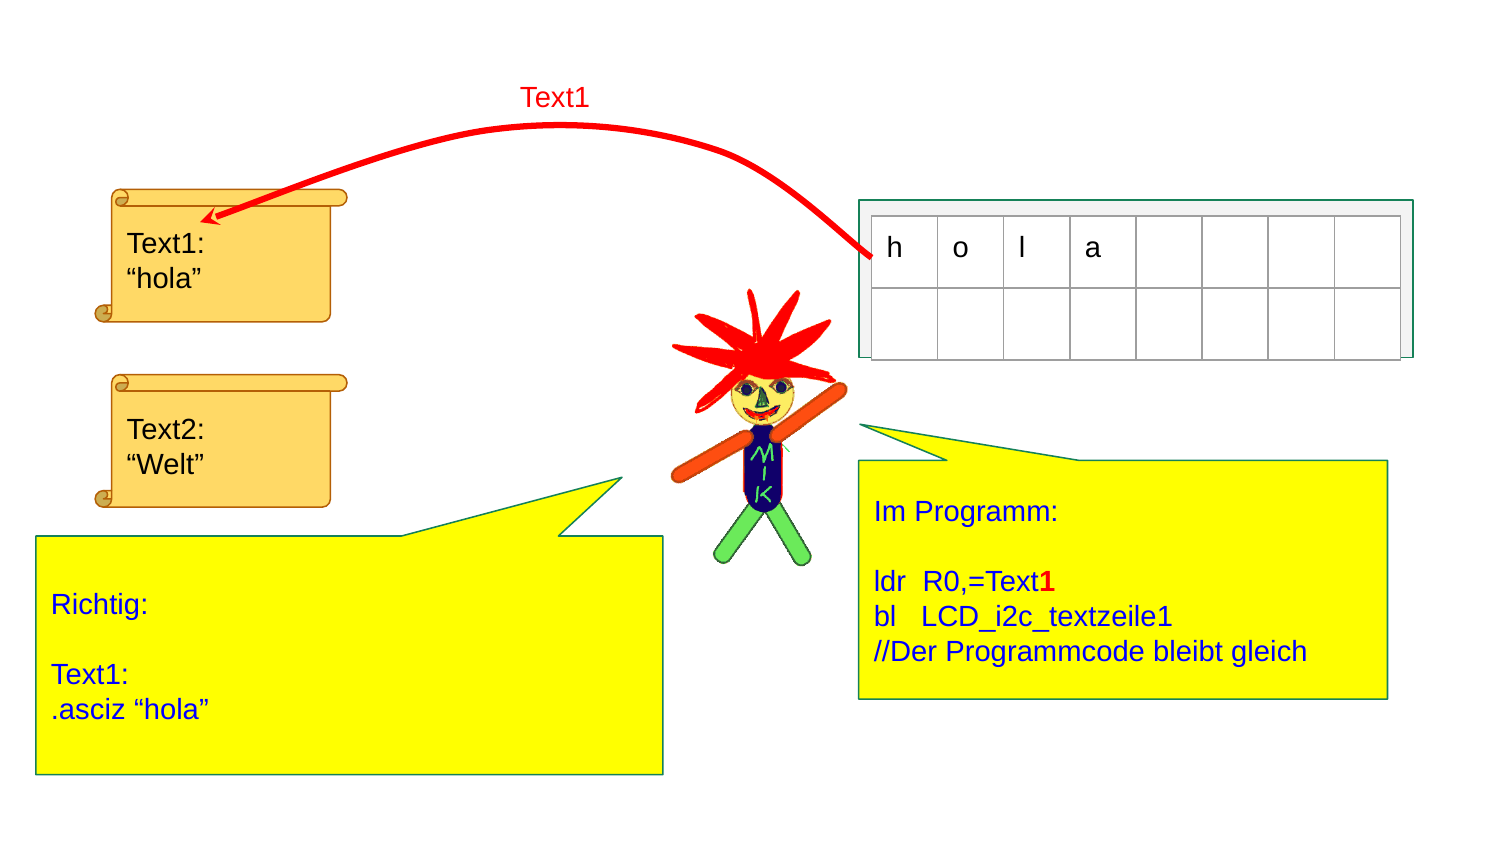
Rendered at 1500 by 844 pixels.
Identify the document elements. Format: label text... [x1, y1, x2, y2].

table_header o [938, 217, 1003, 287]
text_box Text1: “hola” [95, 189, 331, 322]
table_header h [872, 217, 937, 287]
table_header [1137, 217, 1201, 287]
table_header a [1071, 217, 1135, 287]
text_box [858, 200, 1414, 358]
table_header [1203, 217, 1267, 287]
table_header [1269, 217, 1334, 287]
table_cell [1071, 289, 1135, 359]
text_box [200, 126, 872, 258]
text_box Richtig: Text1: .asciz “hola” [35, 477, 663, 775]
text_box Im Programm: ldr R0,=Text1 bl LCD_i2c_textzeile1 //Der Programmcode bleibt gleich [858, 425, 1388, 700]
table_cell [1137, 289, 1201, 359]
table_cell [1004, 289, 1069, 359]
table_header [1335, 217, 1400, 287]
text_box Text2: “Welt” [95, 374, 348, 508]
text_box Text1 [505, 63, 653, 126]
table_cell [1203, 289, 1267, 359]
table_cell [1335, 289, 1400, 359]
table_cell [938, 289, 1003, 359]
table_header l [1004, 217, 1069, 287]
table_cell [872, 289, 937, 359]
picture [651, 281, 859, 573]
table_cell [1269, 289, 1334, 359]
